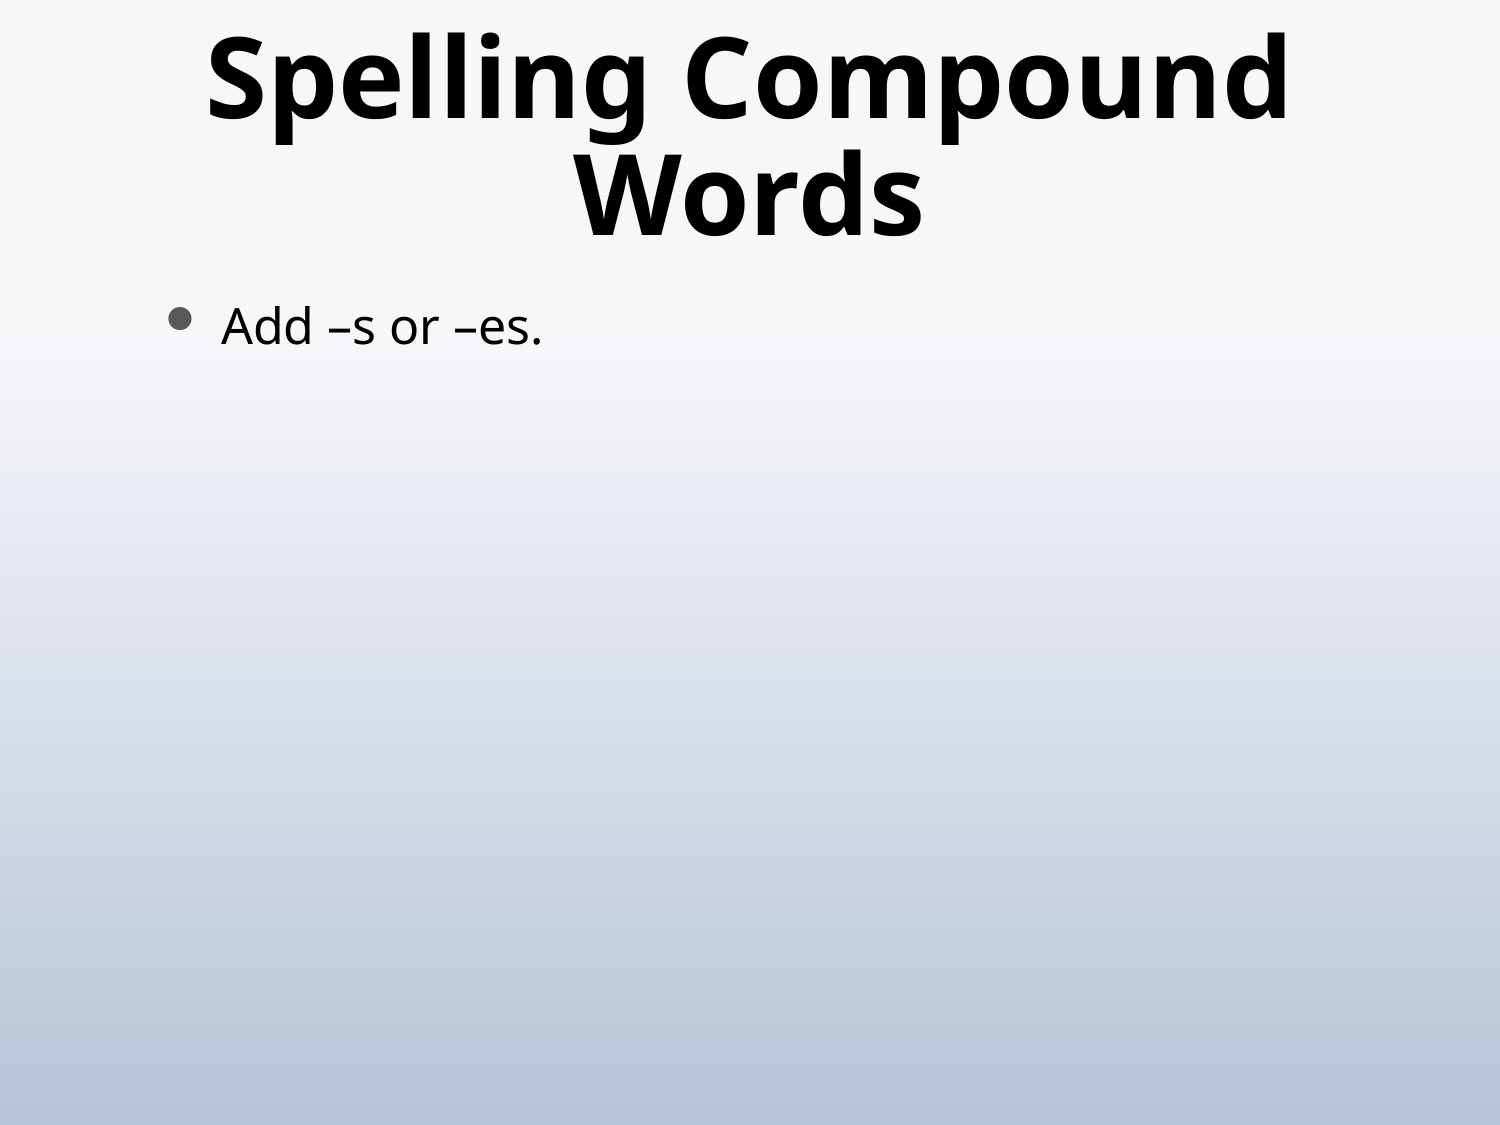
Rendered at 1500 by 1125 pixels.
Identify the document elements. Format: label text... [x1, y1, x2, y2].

title Spelling Compound Words [150, 37, 1350, 245]
list Add –s or –es. [150, 286, 1350, 993]
